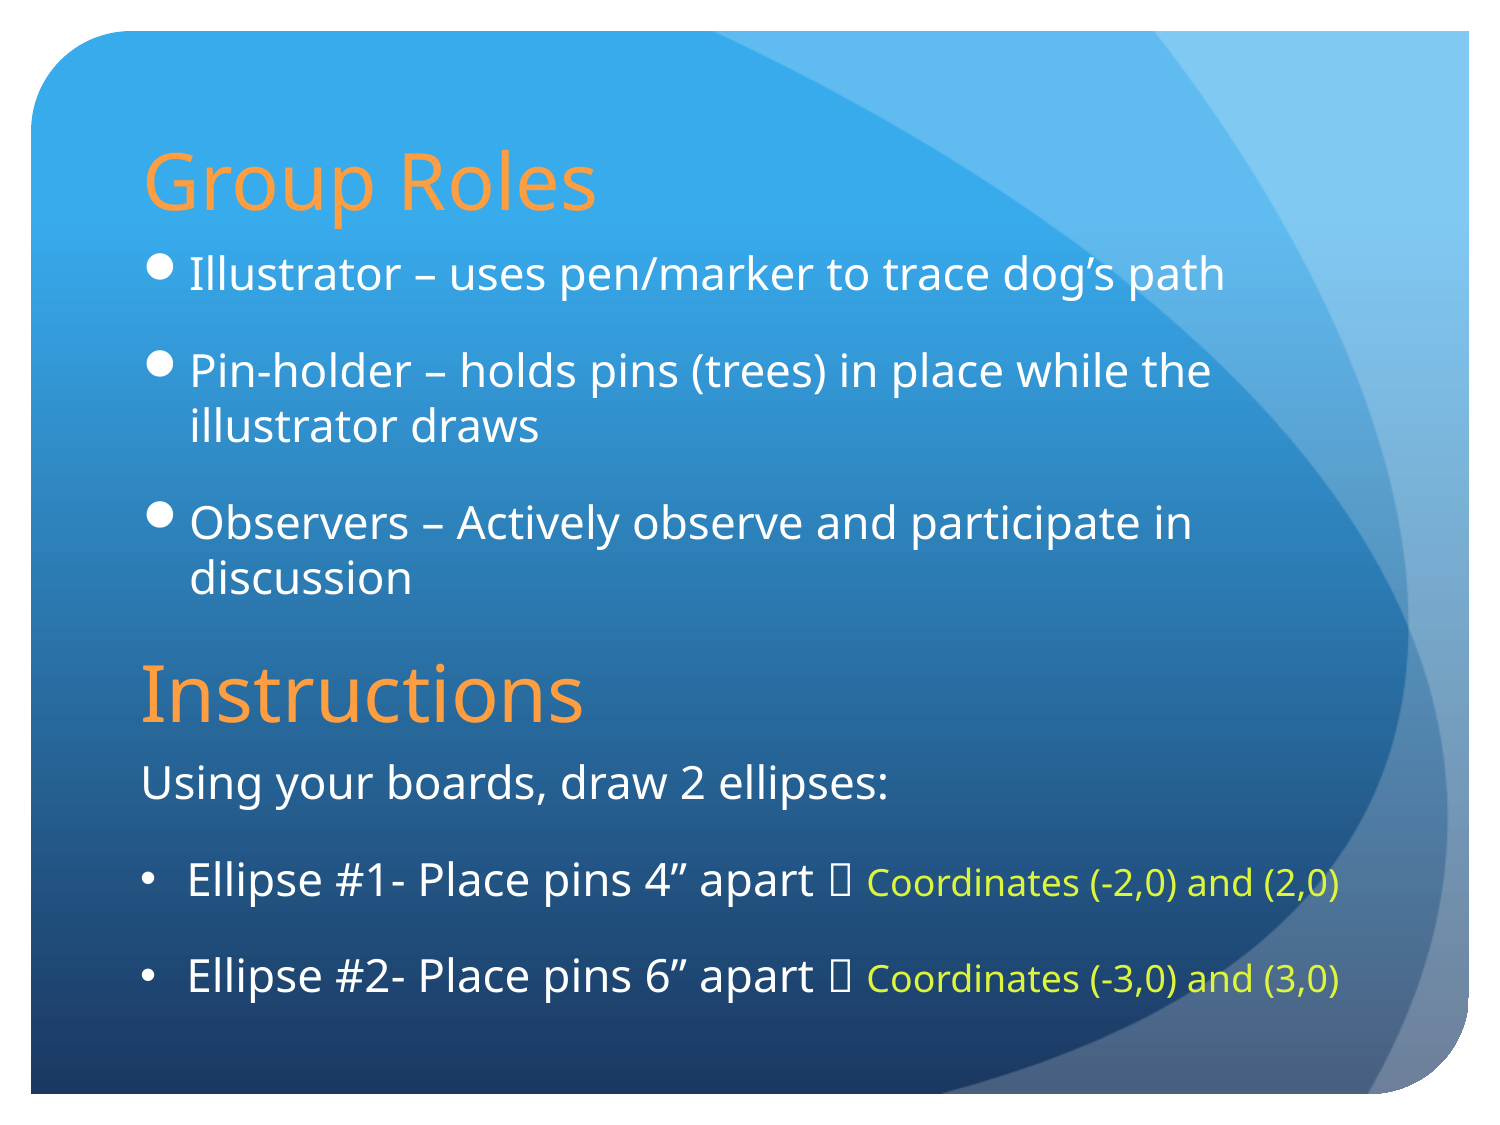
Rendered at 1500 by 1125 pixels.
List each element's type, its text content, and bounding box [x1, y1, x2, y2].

list Illustrator – uses pen/marker to trace dog’s path Pin-holder – holds pins (trees) in place while the illustrator draws Observers – Actively observe and participate in discussion [127, 237, 1372, 629]
text_box Using your boards, draw 2 ellipses: Ellipse #1- Place pins 4” apart  Coordinates (-2,0) and (2,0) Ellipse #2- Place pins 6” apart  Coordinates (-3,0) and (3,0) [125, 746, 1369, 1100]
title Group Roles [127, 62, 1372, 234]
picture [24, 30, 1473, 1094]
text_box Instructions [125, 575, 1369, 746]
